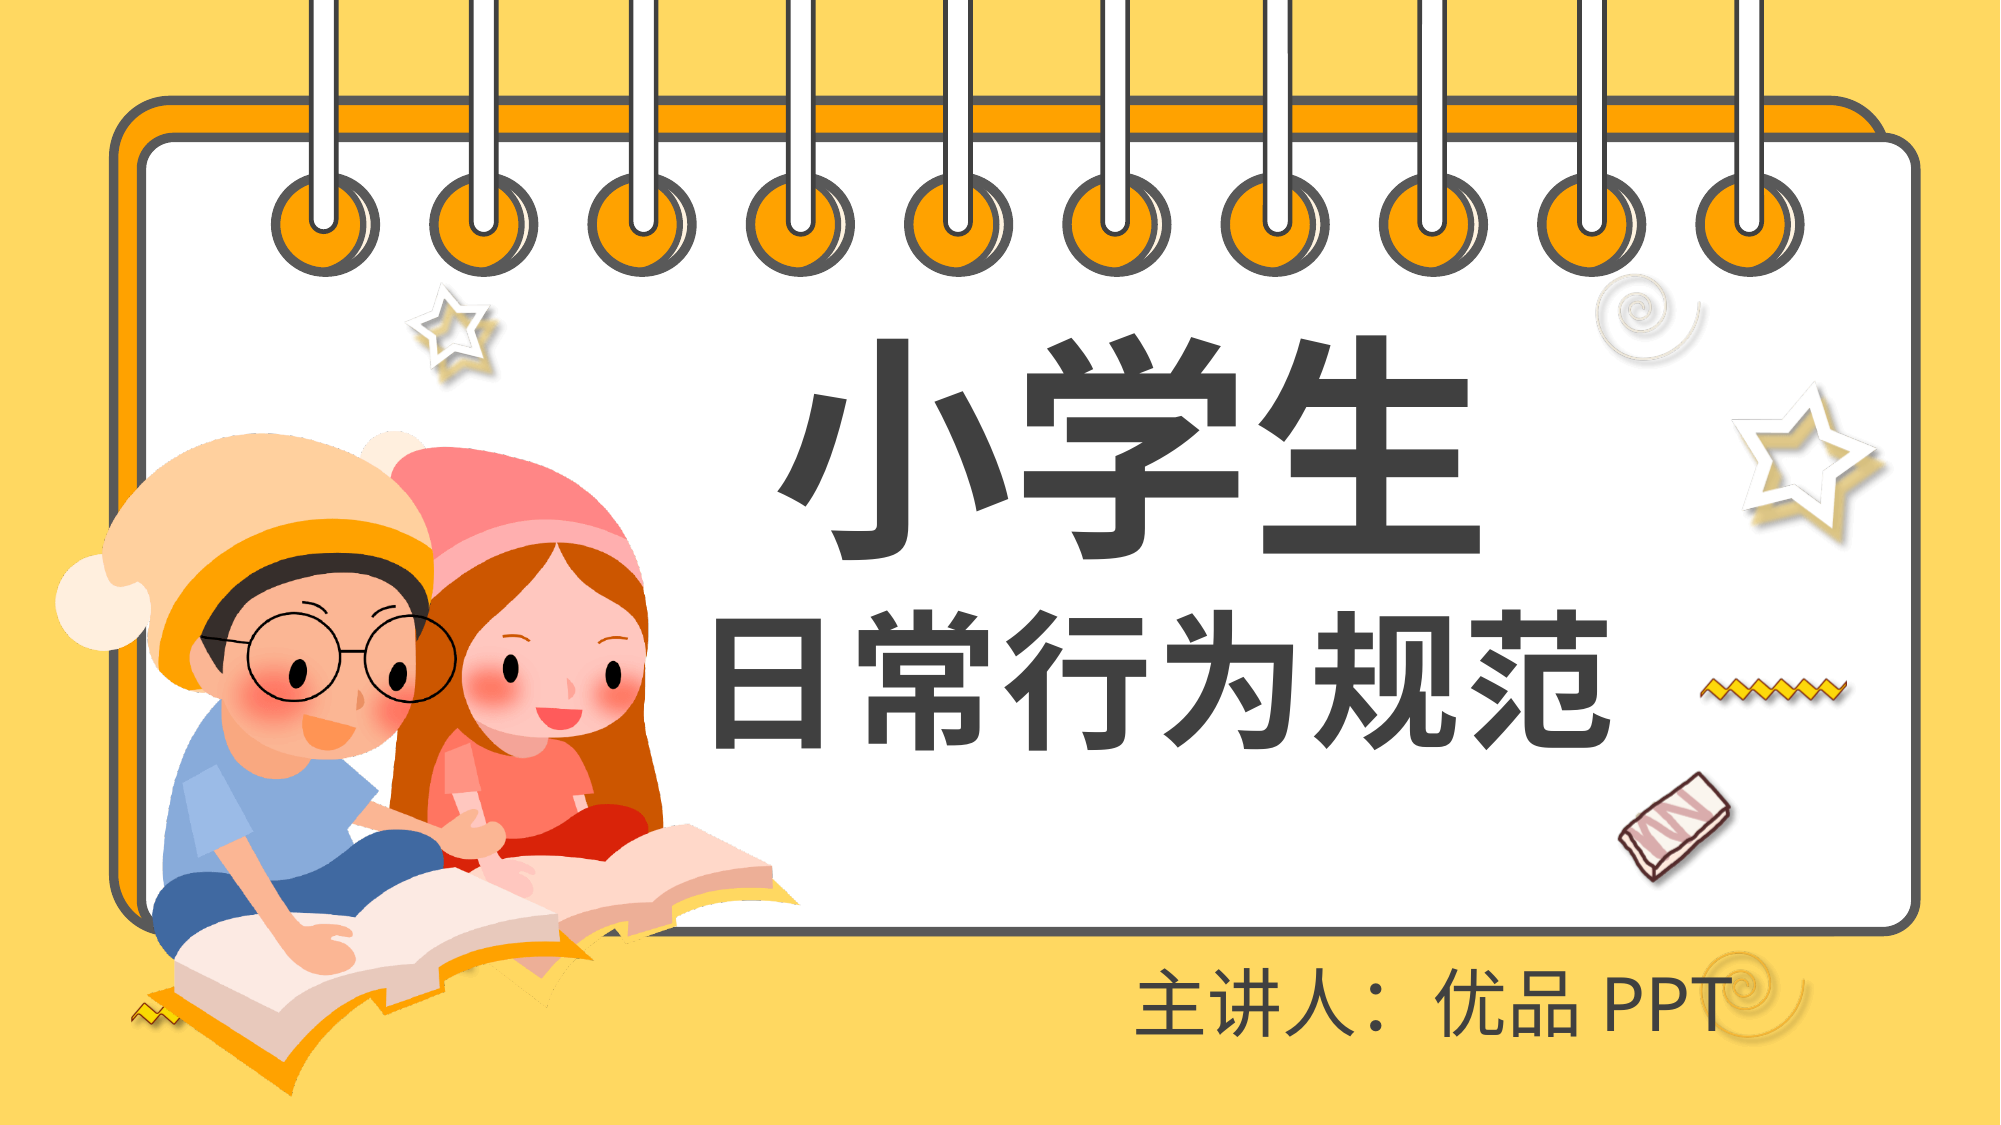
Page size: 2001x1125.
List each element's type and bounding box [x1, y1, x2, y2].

picture [29, 390, 858, 1125]
text_box [30, 0, 2000, 1125]
